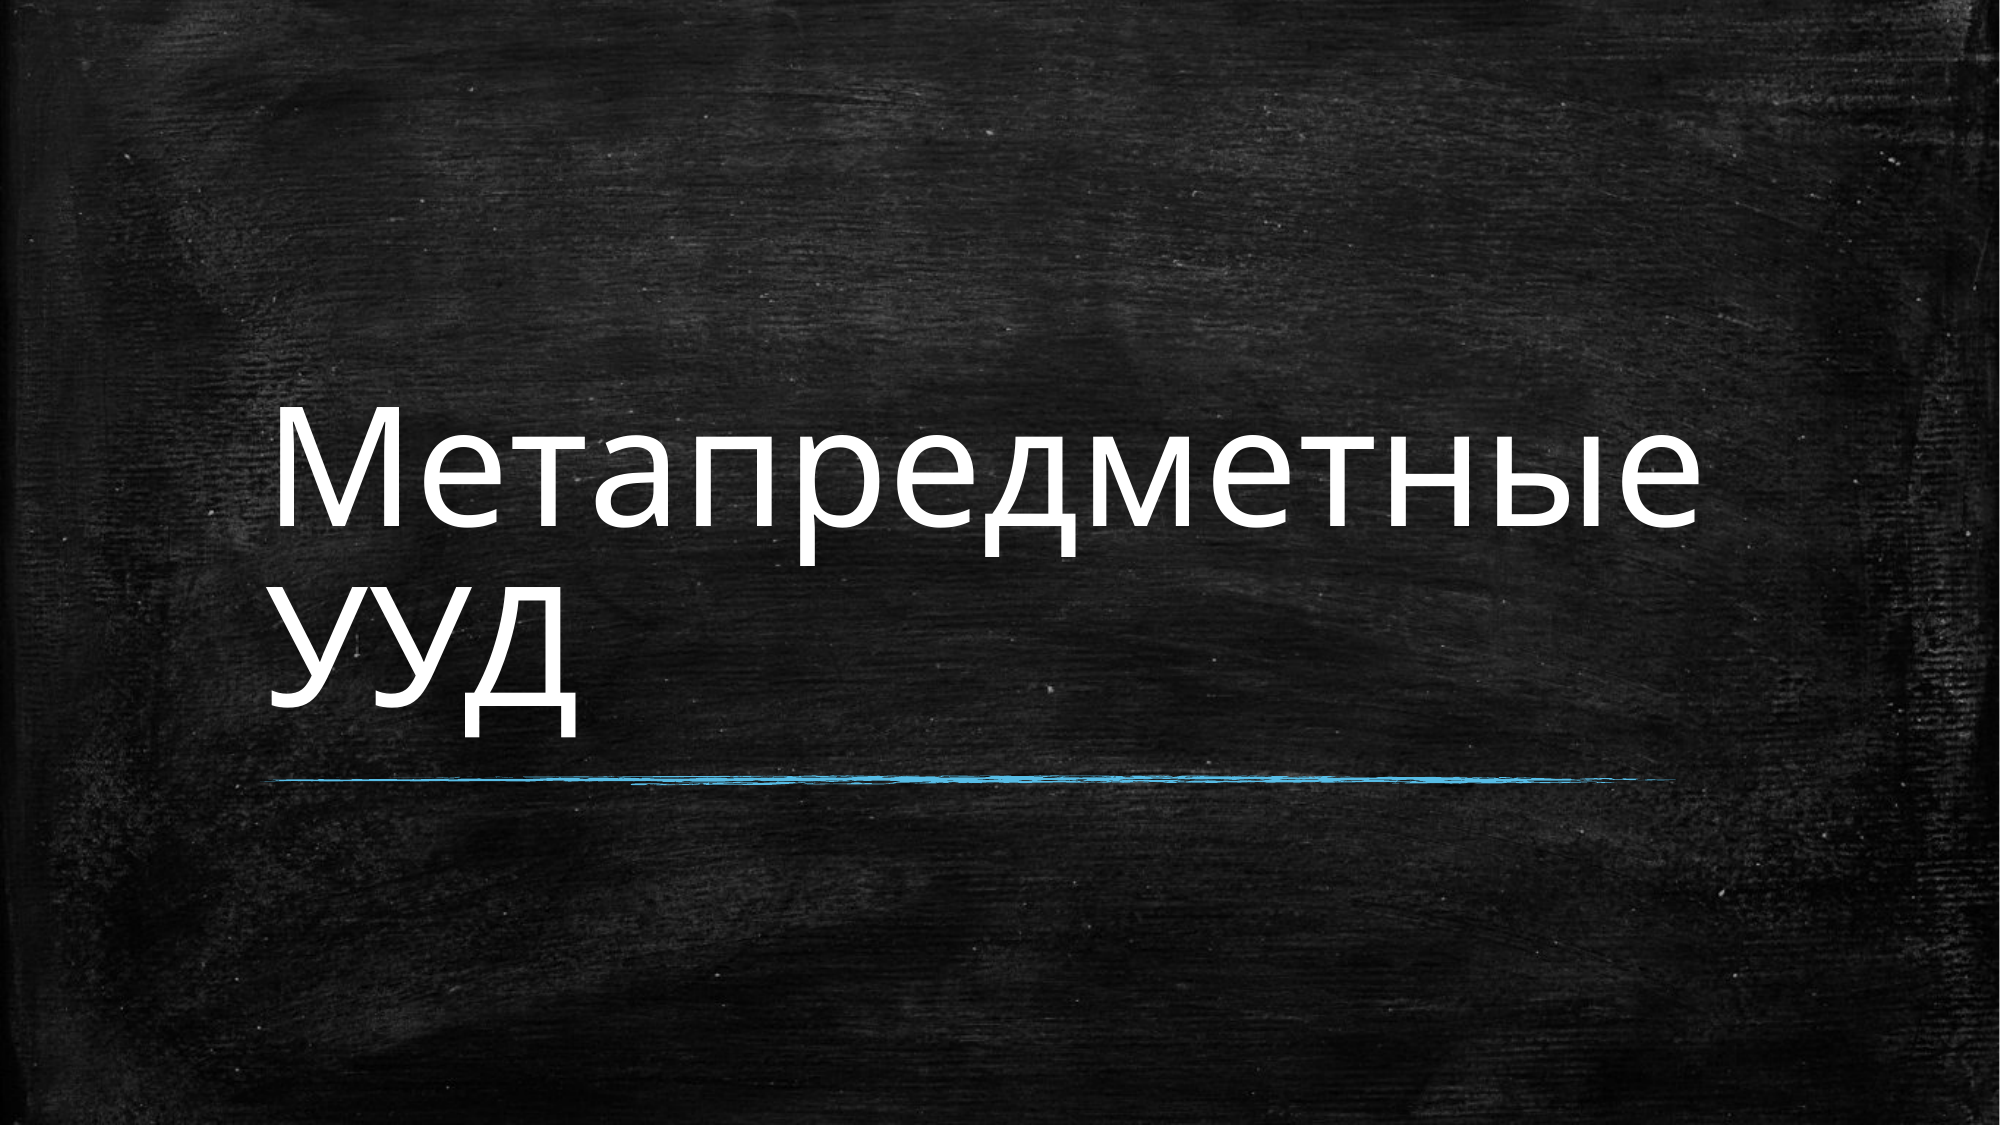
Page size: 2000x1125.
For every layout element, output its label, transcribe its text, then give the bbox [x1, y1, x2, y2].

title Метапредметные УУД [249, 312, 1750, 750]
